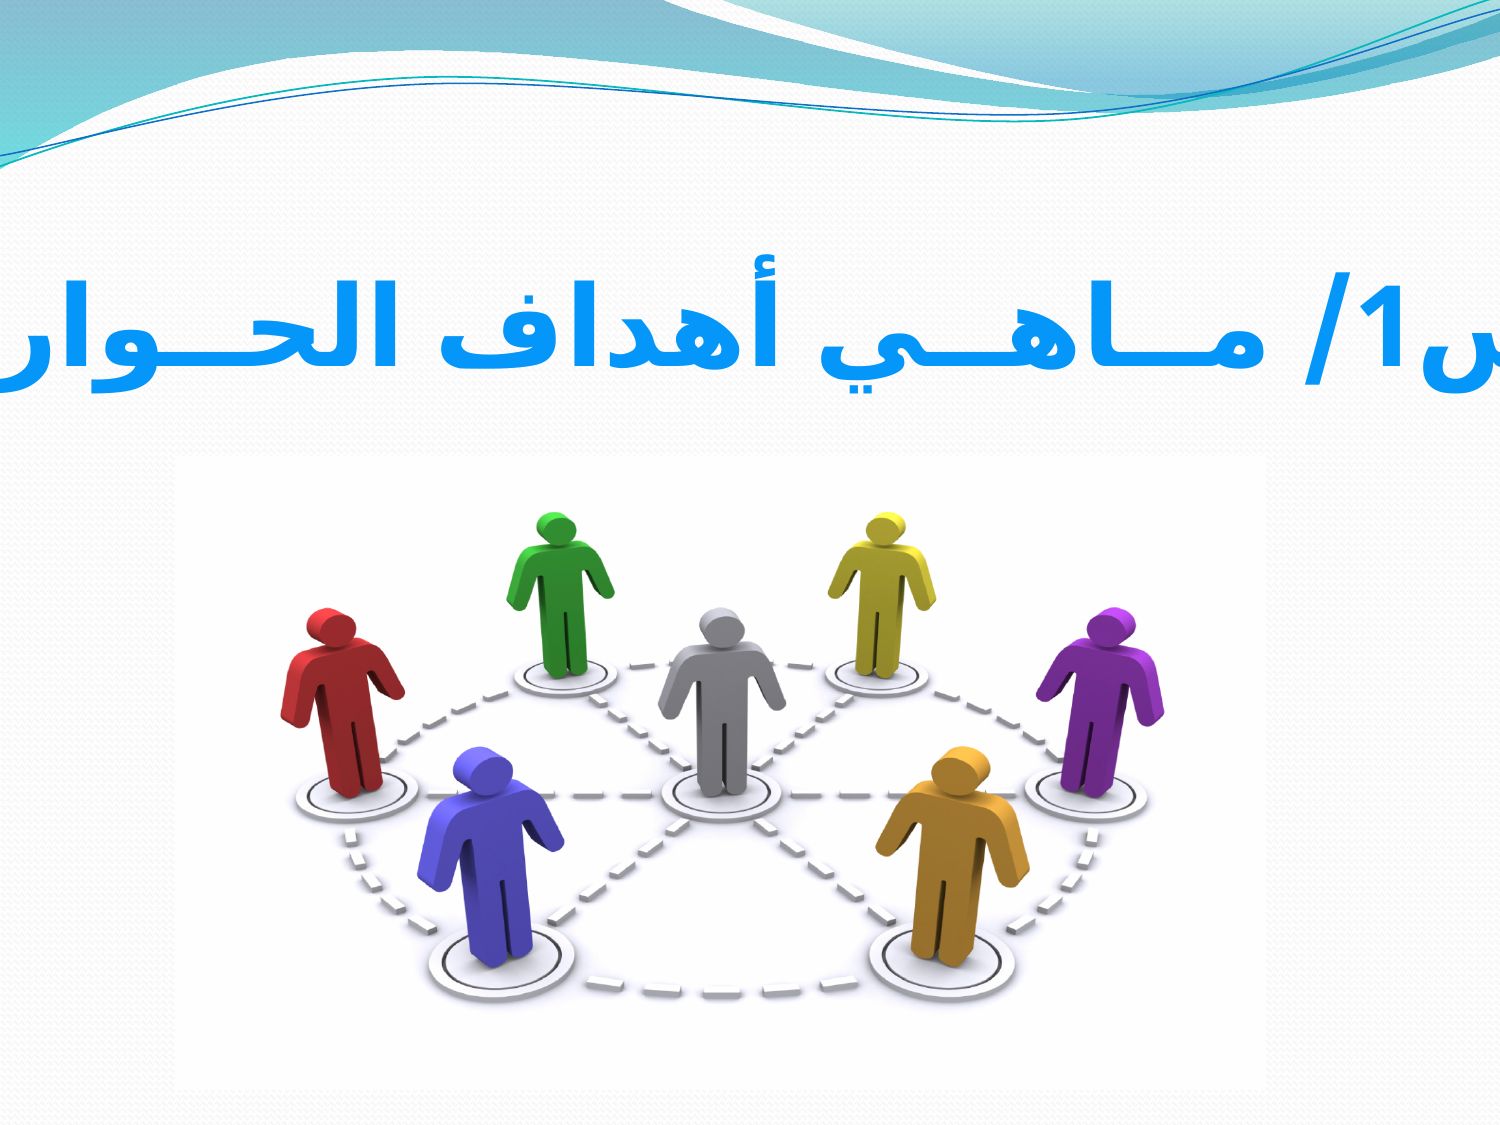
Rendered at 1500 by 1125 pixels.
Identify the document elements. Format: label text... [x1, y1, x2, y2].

picture [175, 456, 1266, 1091]
text_box س1/ مــاهــي أهداف الحــوار ؟ [0, 246, 1500, 396]
